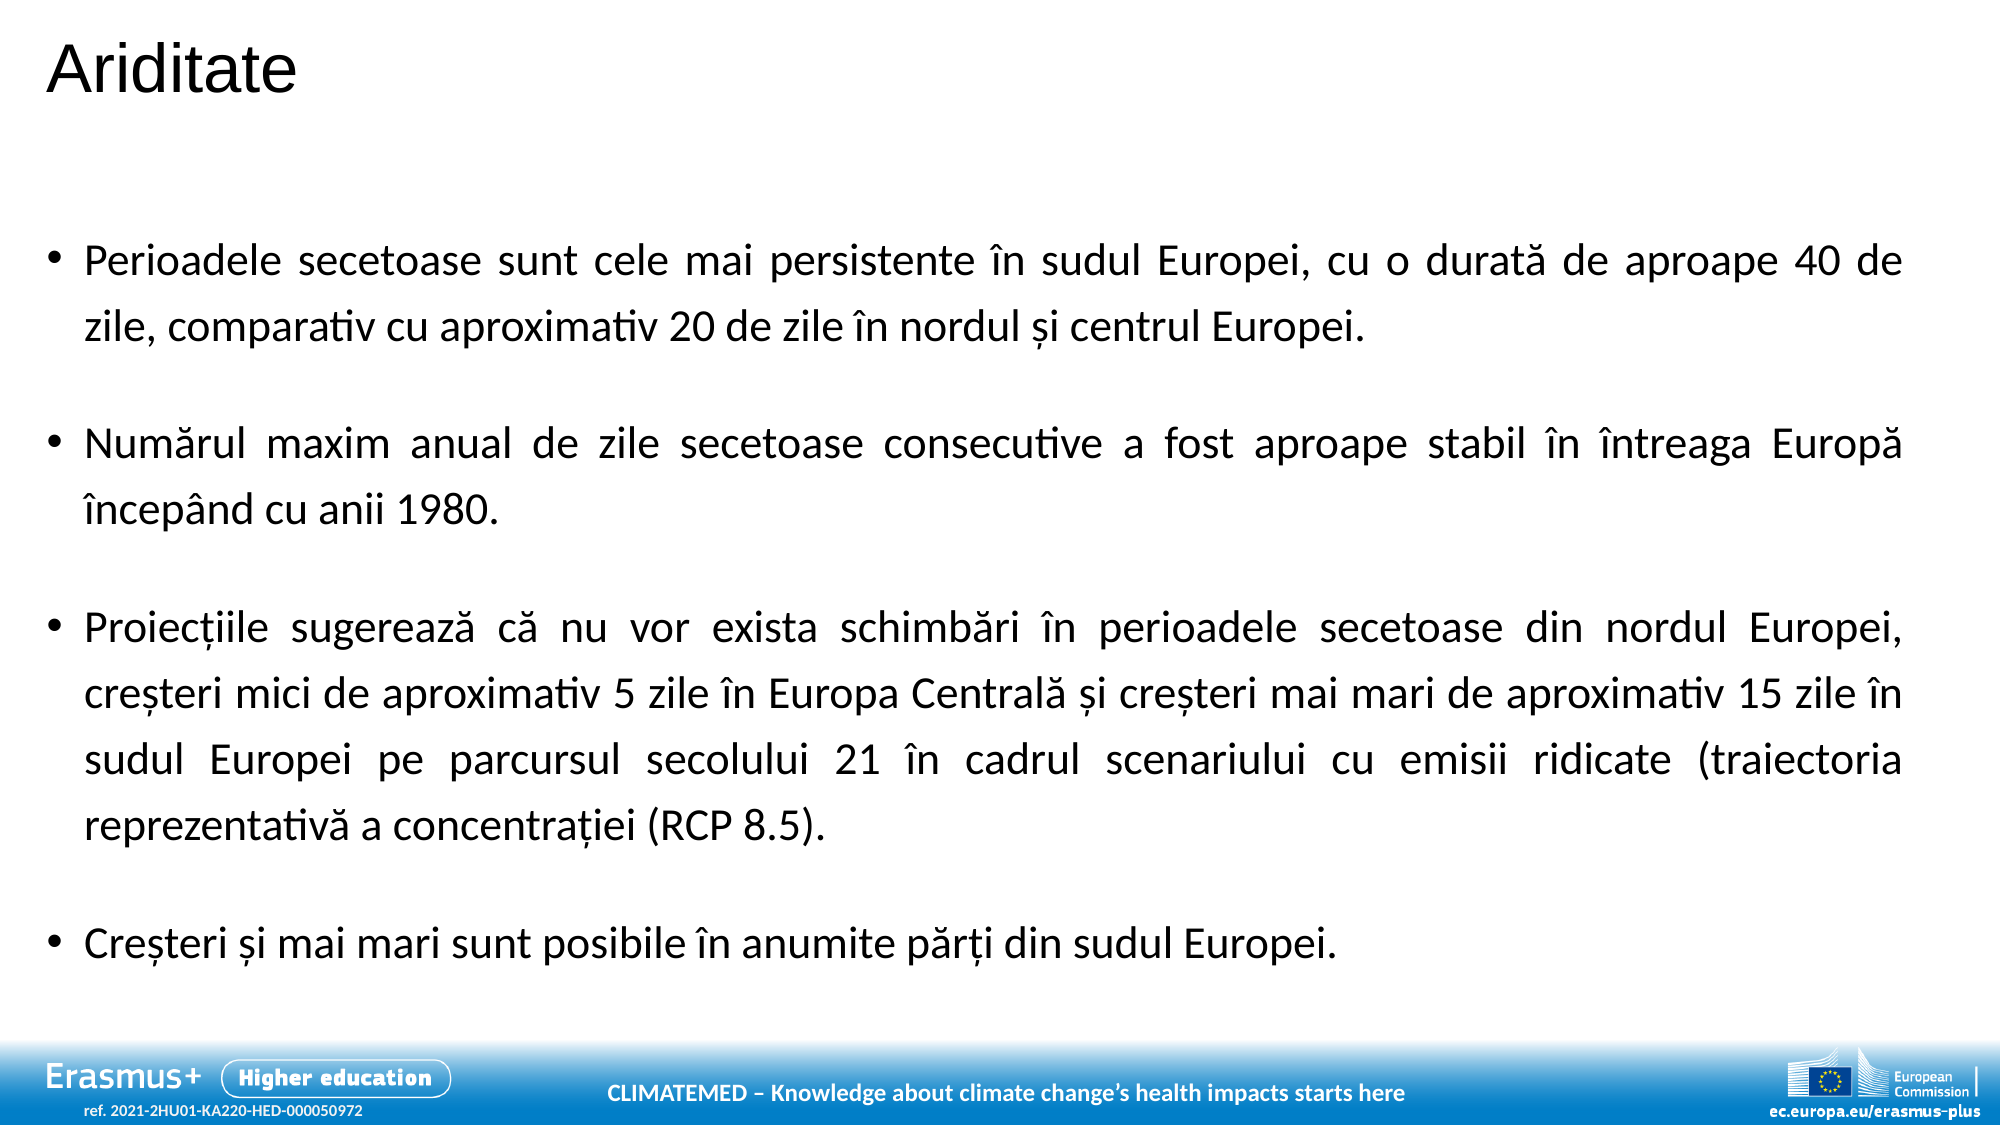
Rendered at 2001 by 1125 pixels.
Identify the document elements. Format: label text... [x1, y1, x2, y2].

title Ariditate [31, 25, 1984, 116]
list Perioadele secetoase sunt cele mai persistente în sudul Europei, cu o durată de aproape 40 de zile, comparativ cu aproximativ 20 de zile în nordul și centrul Europei. Numărul maxim anual de zile secetoase consecutive a fost aproape stabil în întreaga Europă începând cu anii 1980. Proiecțiile sugerează că nu vor exista schimbări în perioadele secetoase din nordul Europei, creșteri mici de aproximativ 5 zile în Europa Centrală și creșteri mai mari de aproximativ 15 zile în sudul Europei pe parcursul secolului 21 în cadrul scenariului cu emisii ridicate (traiectoria reprezentativă a concentrației (RCP 8.5). Creșteri și mai mari sunt posibile în anumite părți din sudul Europei. [31, 210, 1921, 1035]
picture [0, 899, 2000, 1125]
